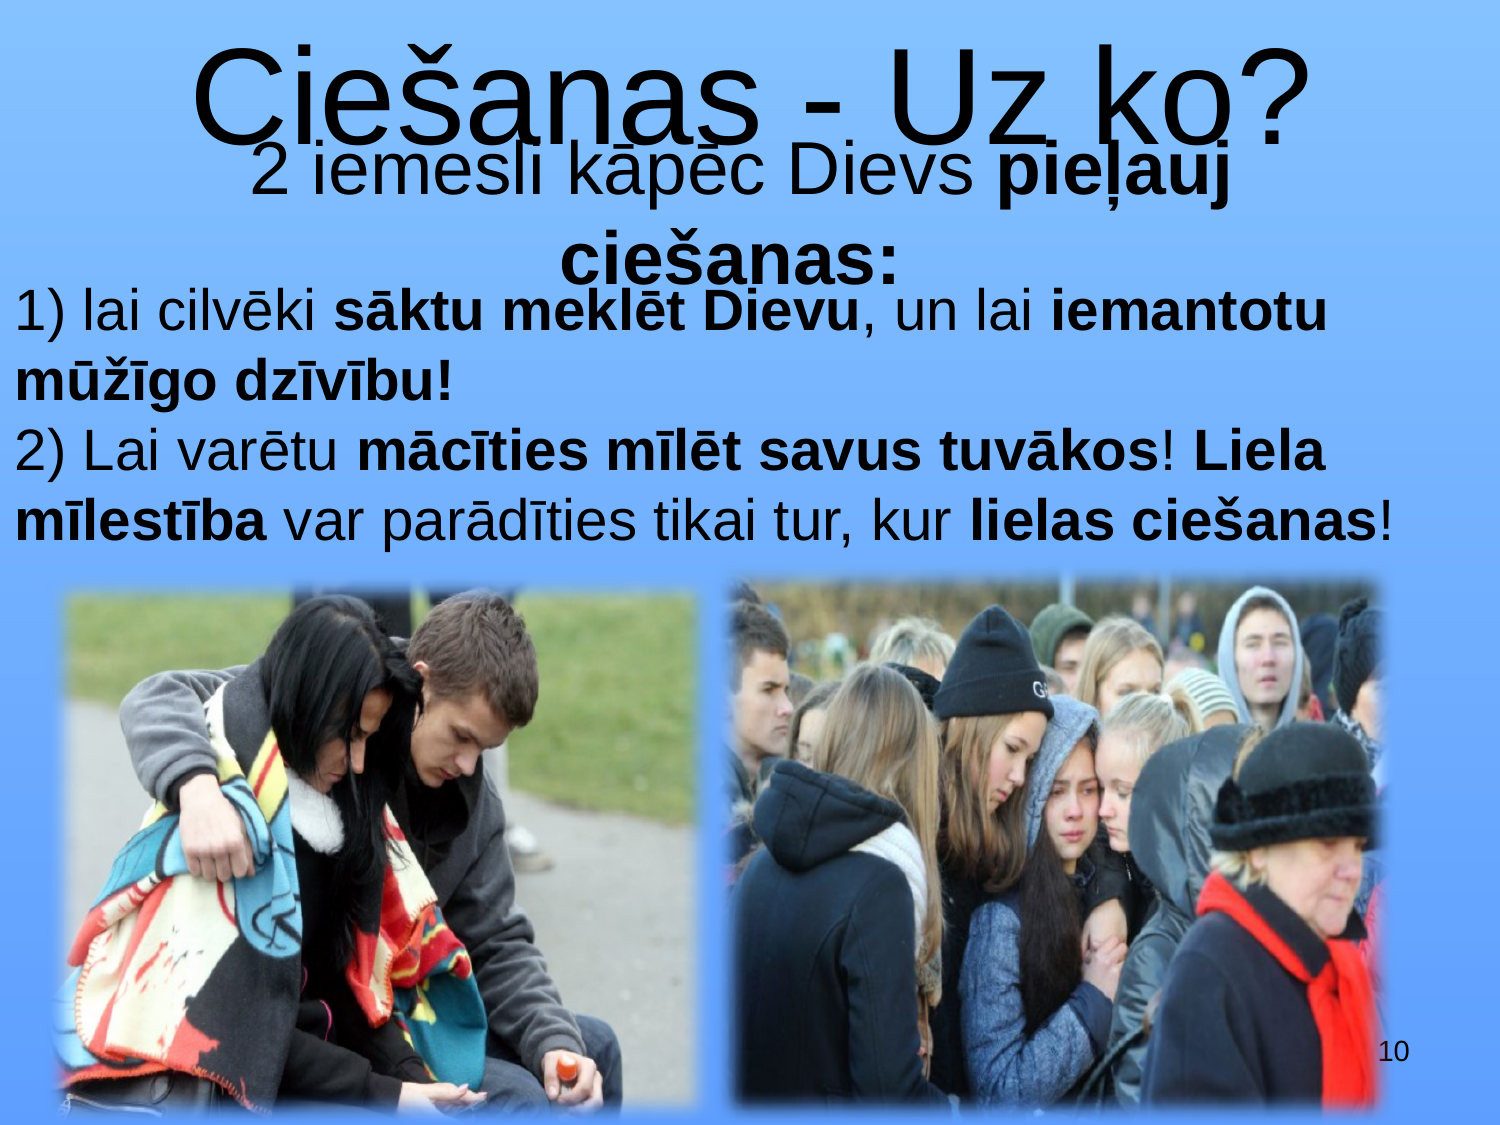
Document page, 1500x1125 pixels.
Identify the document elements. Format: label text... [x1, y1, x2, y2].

slide_number 10 [1400, 1024, 1426, 1103]
text_box Ciešanas - Uz ko? [76, 0, 1427, 188]
text_box 1) lai cilvēki sāktu meklēt Dievu, un lai iemantotu mūžīgo dzīvību! 2) Lai varētu mācīties mīlēt savus tuvākos! Liela mīlestība var parādīties tikai tur, kur lielas ciešanas! [0, 264, 1500, 560]
picture [46, 562, 1396, 1125]
title 2 iemesli kāpēc Dievs pieļauj ciešanas: [52, 139, 1430, 264]
